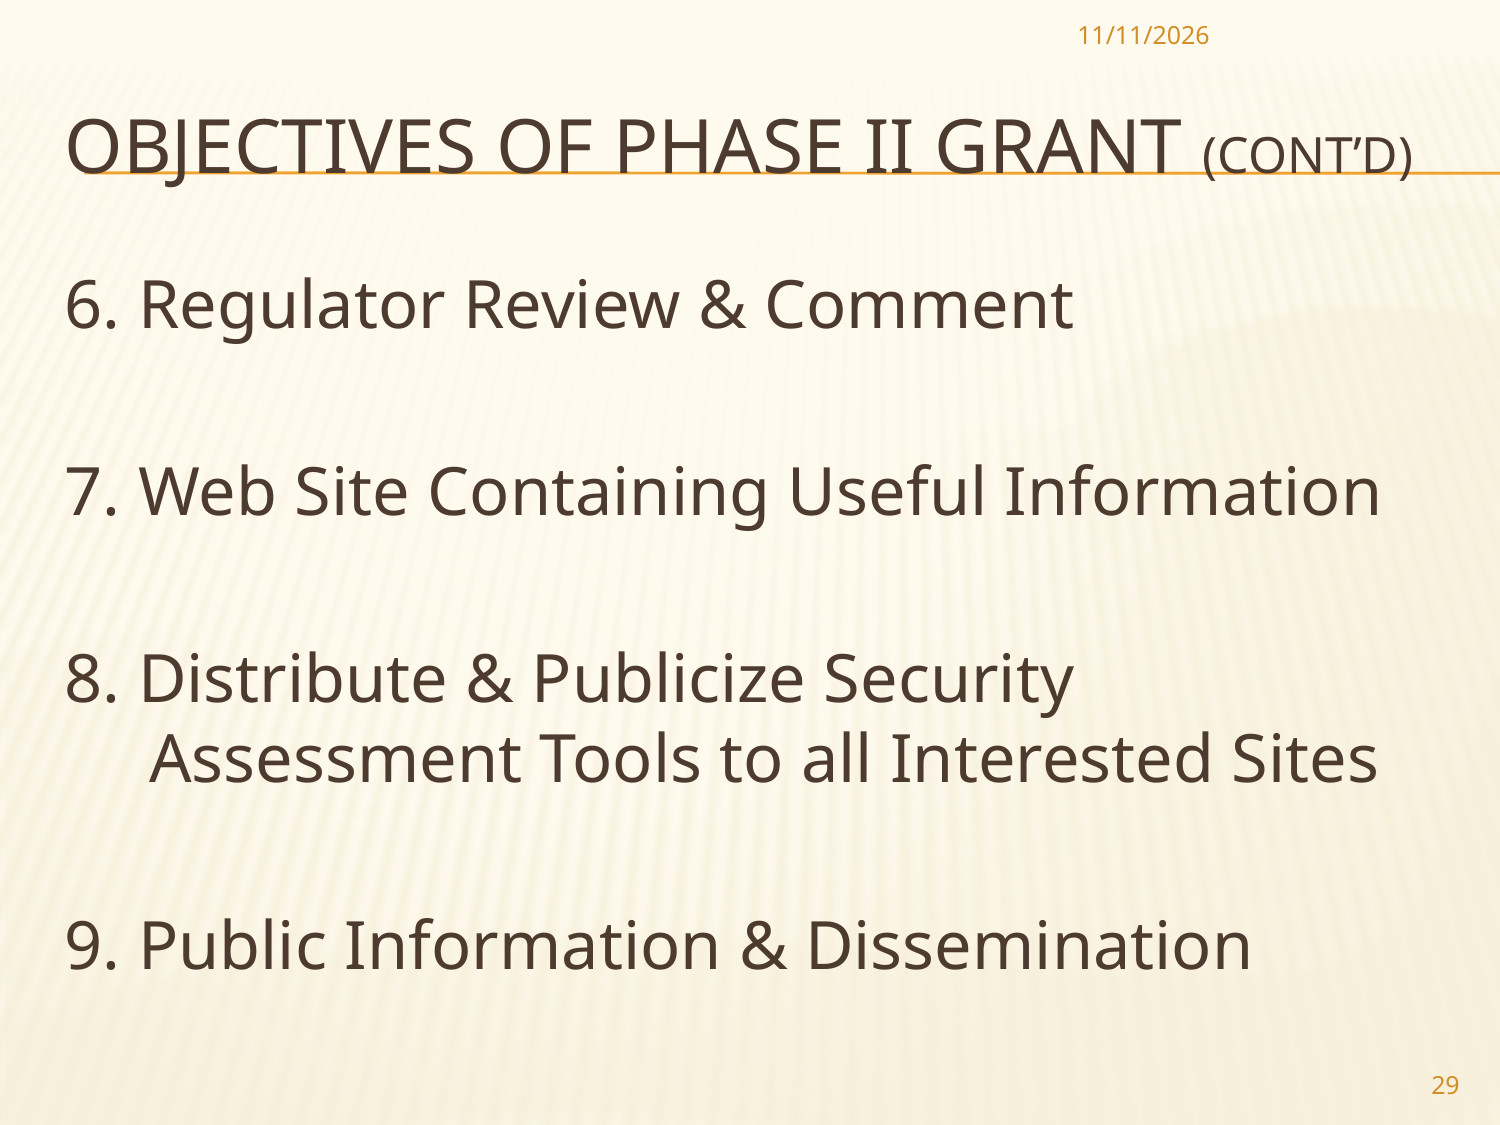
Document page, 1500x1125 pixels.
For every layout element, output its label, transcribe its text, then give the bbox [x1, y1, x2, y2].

title Objectives of Phase II Grant (cont’d) [50, 75, 1475, 213]
slide_number 29 [1350, 1061, 1475, 1103]
list 6. Regulator Review & Comment 7. Web Site Containing Useful Information 8. Distribute & Publicize Security Assessment Tools to all Interested Sites 9. Public Information & Dissemination [50, 254, 1475, 998]
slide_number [1062, 12, 1475, 60]
